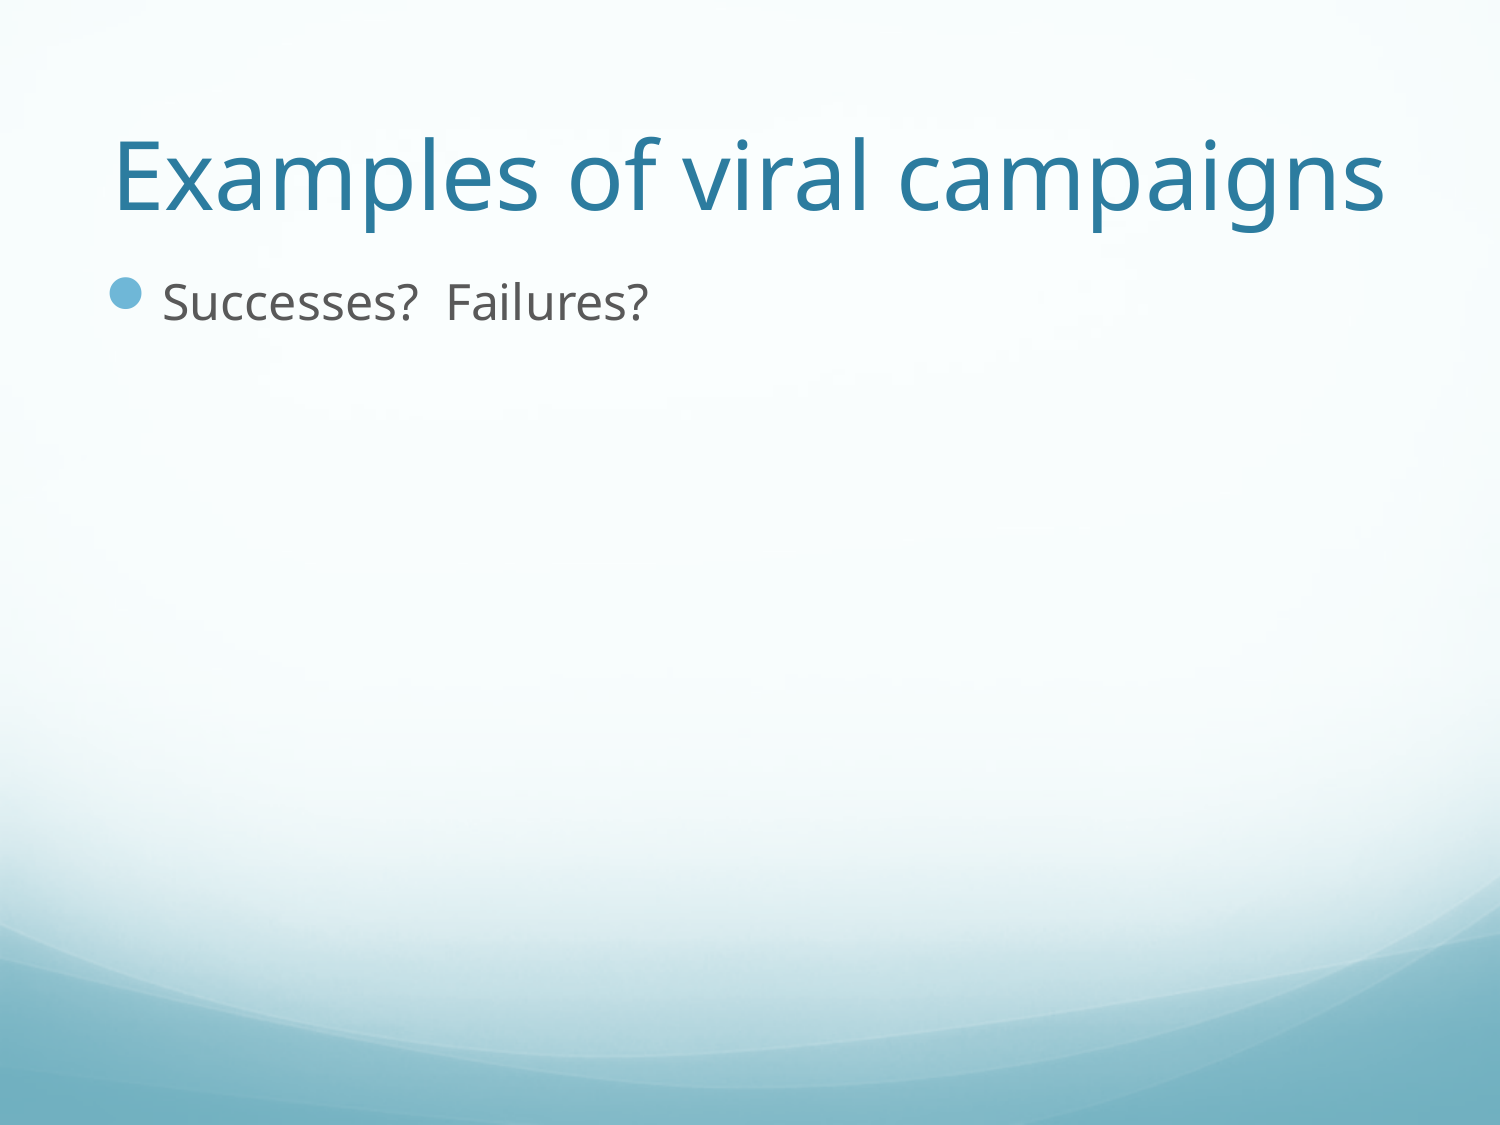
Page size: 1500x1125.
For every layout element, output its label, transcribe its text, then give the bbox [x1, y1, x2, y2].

title Examples of viral campaigns [90, 17, 1410, 237]
list Successes? Failures? [90, 262, 1410, 975]
